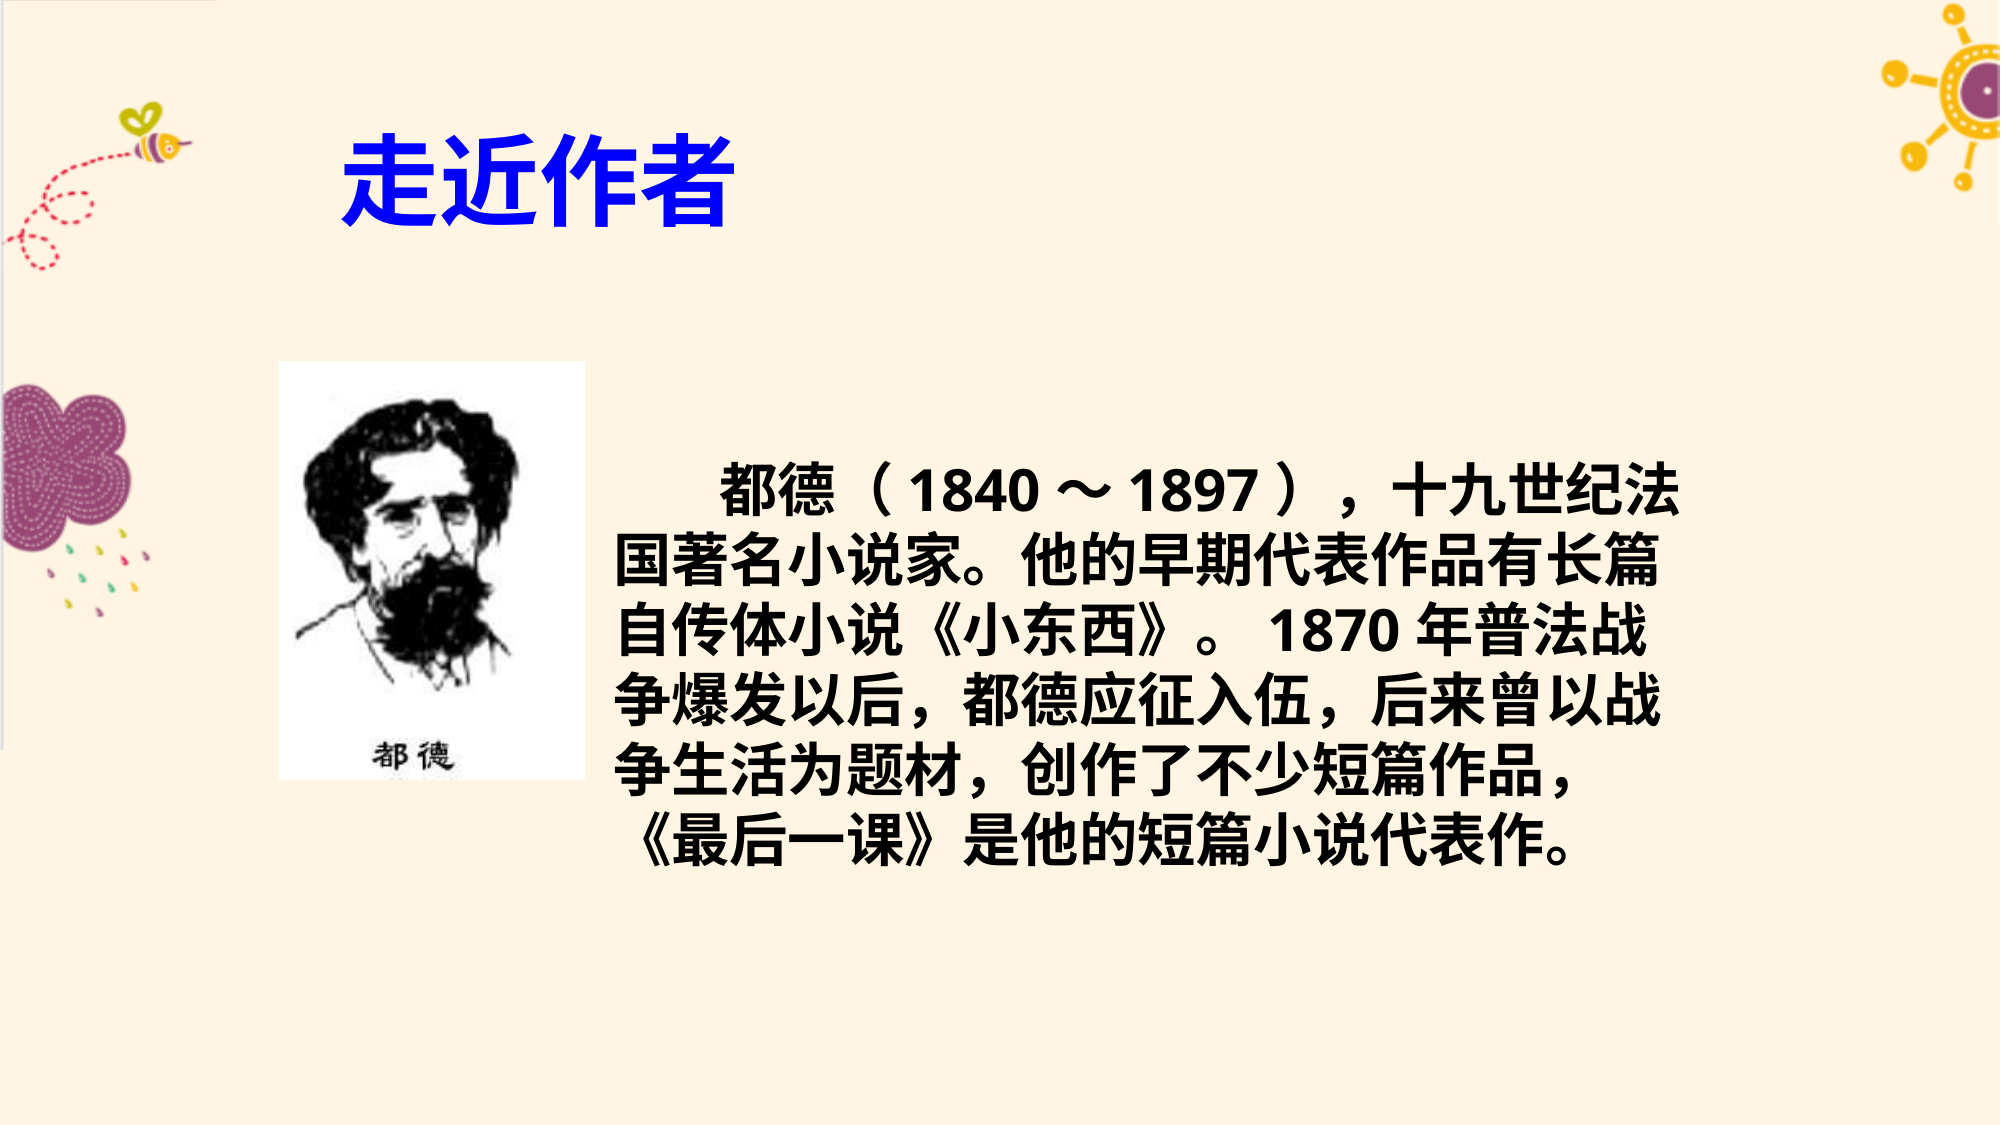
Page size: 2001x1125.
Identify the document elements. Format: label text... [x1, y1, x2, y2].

title 走近作者 [324, 92, 1675, 280]
text_box 都德（1840～1897），十九世纪法国著名小说家。他的早期代表作品有长篇自传体小说《小东西》。1870年普法战争爆发以后，都德应征入伍，后来曾以战争生活为题材，创作了不少短篇作品，《最后一课》是他的短篇小说代表作。 [598, 385, 1721, 880]
picture [0, 0, 2000, 1125]
